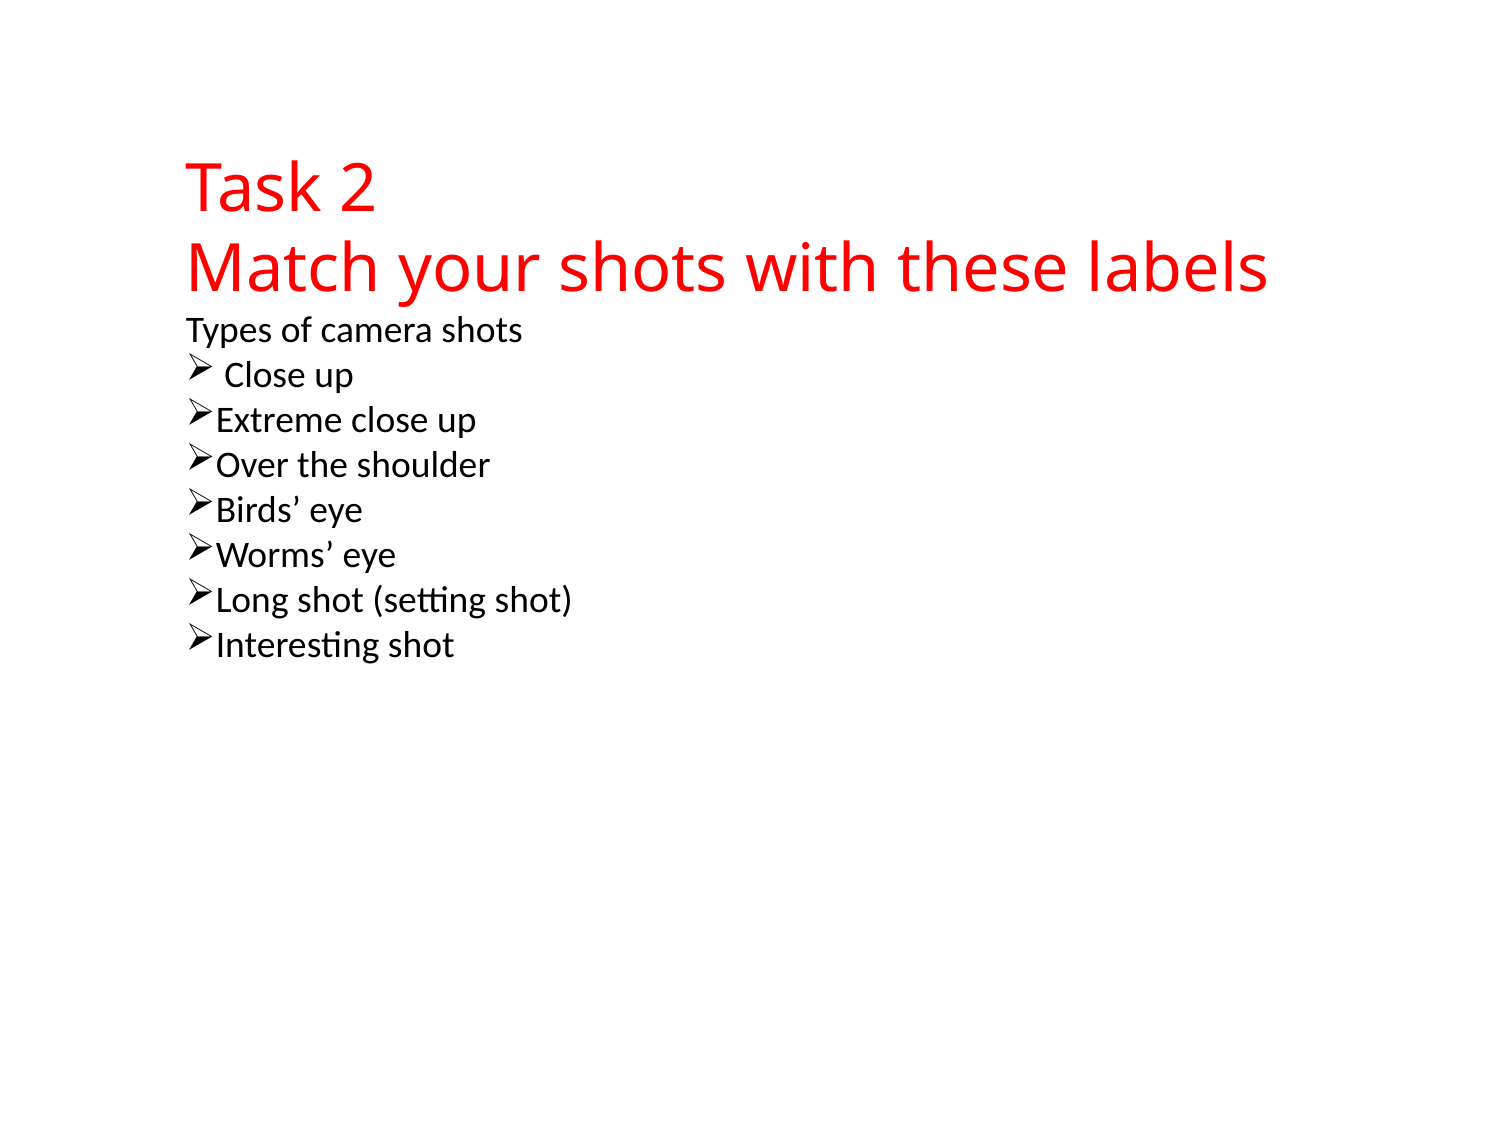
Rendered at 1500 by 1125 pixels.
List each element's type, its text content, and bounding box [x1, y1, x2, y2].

text_box Task 2 Match your shots with these labels Types of camera shots Close up Extreme close up Over the shoulder Birds’ eye Worms’ eye Long shot (setting shot) Interesting shot [171, 137, 1353, 717]
